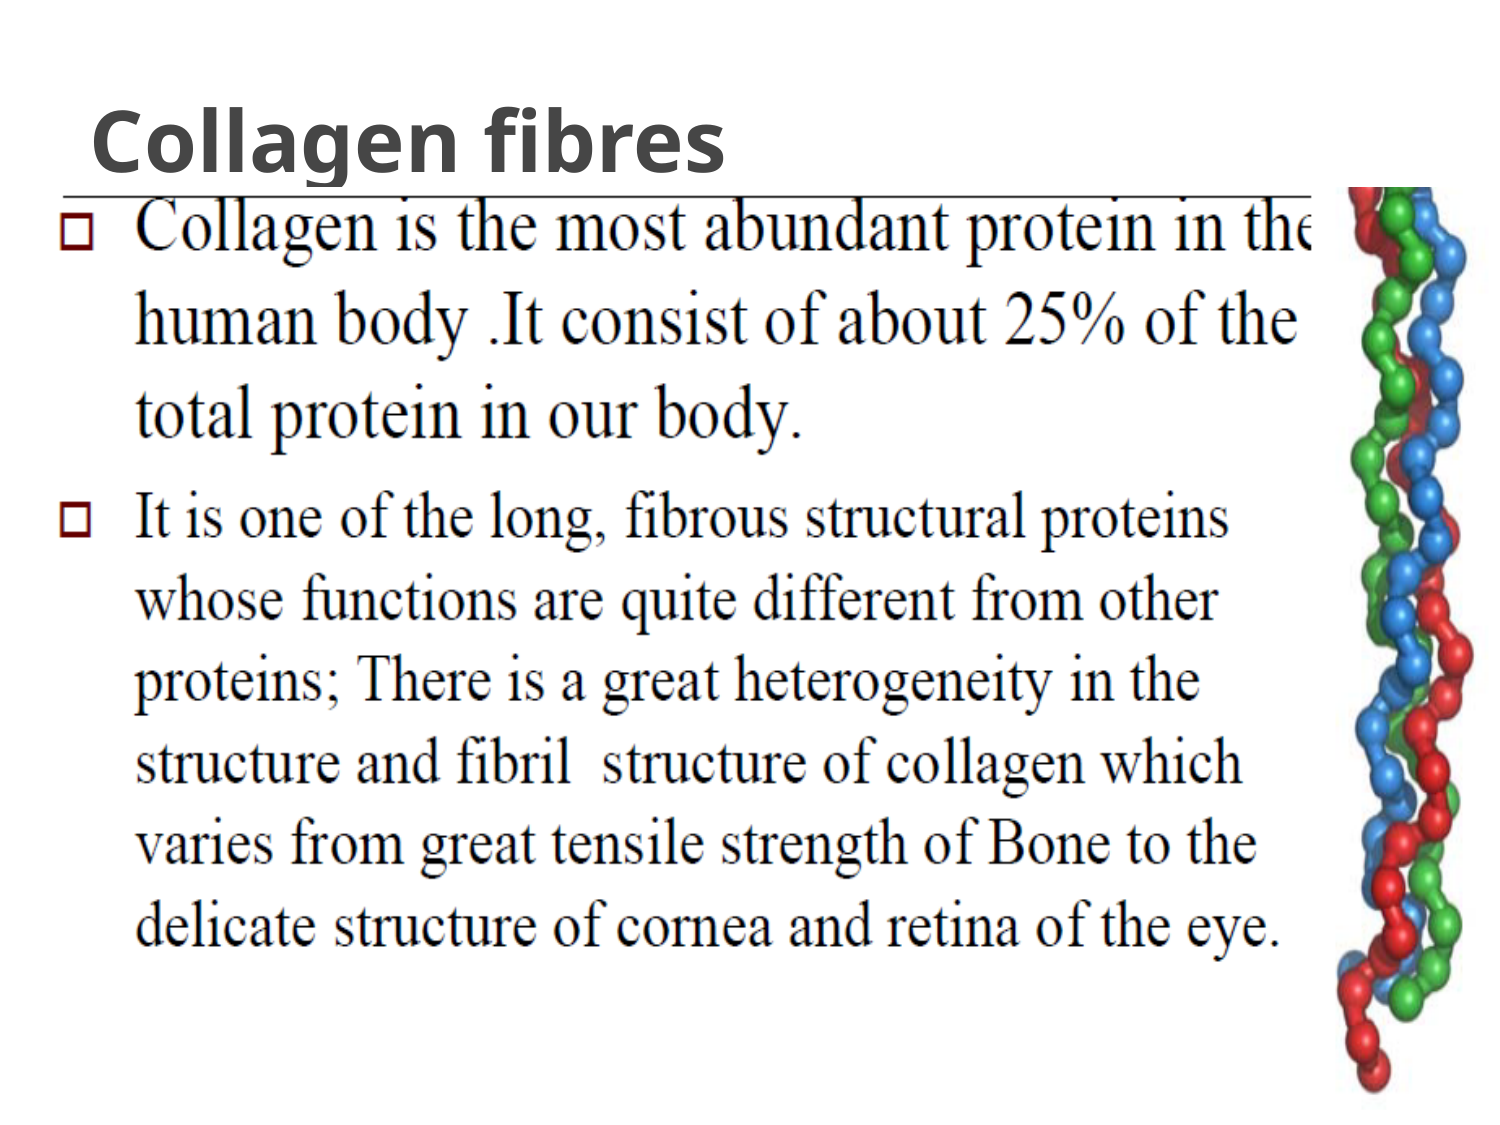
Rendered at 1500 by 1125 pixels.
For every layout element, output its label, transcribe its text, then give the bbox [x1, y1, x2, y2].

title Collagen fibres [75, 45, 1425, 187]
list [0, 187, 1500, 1125]
